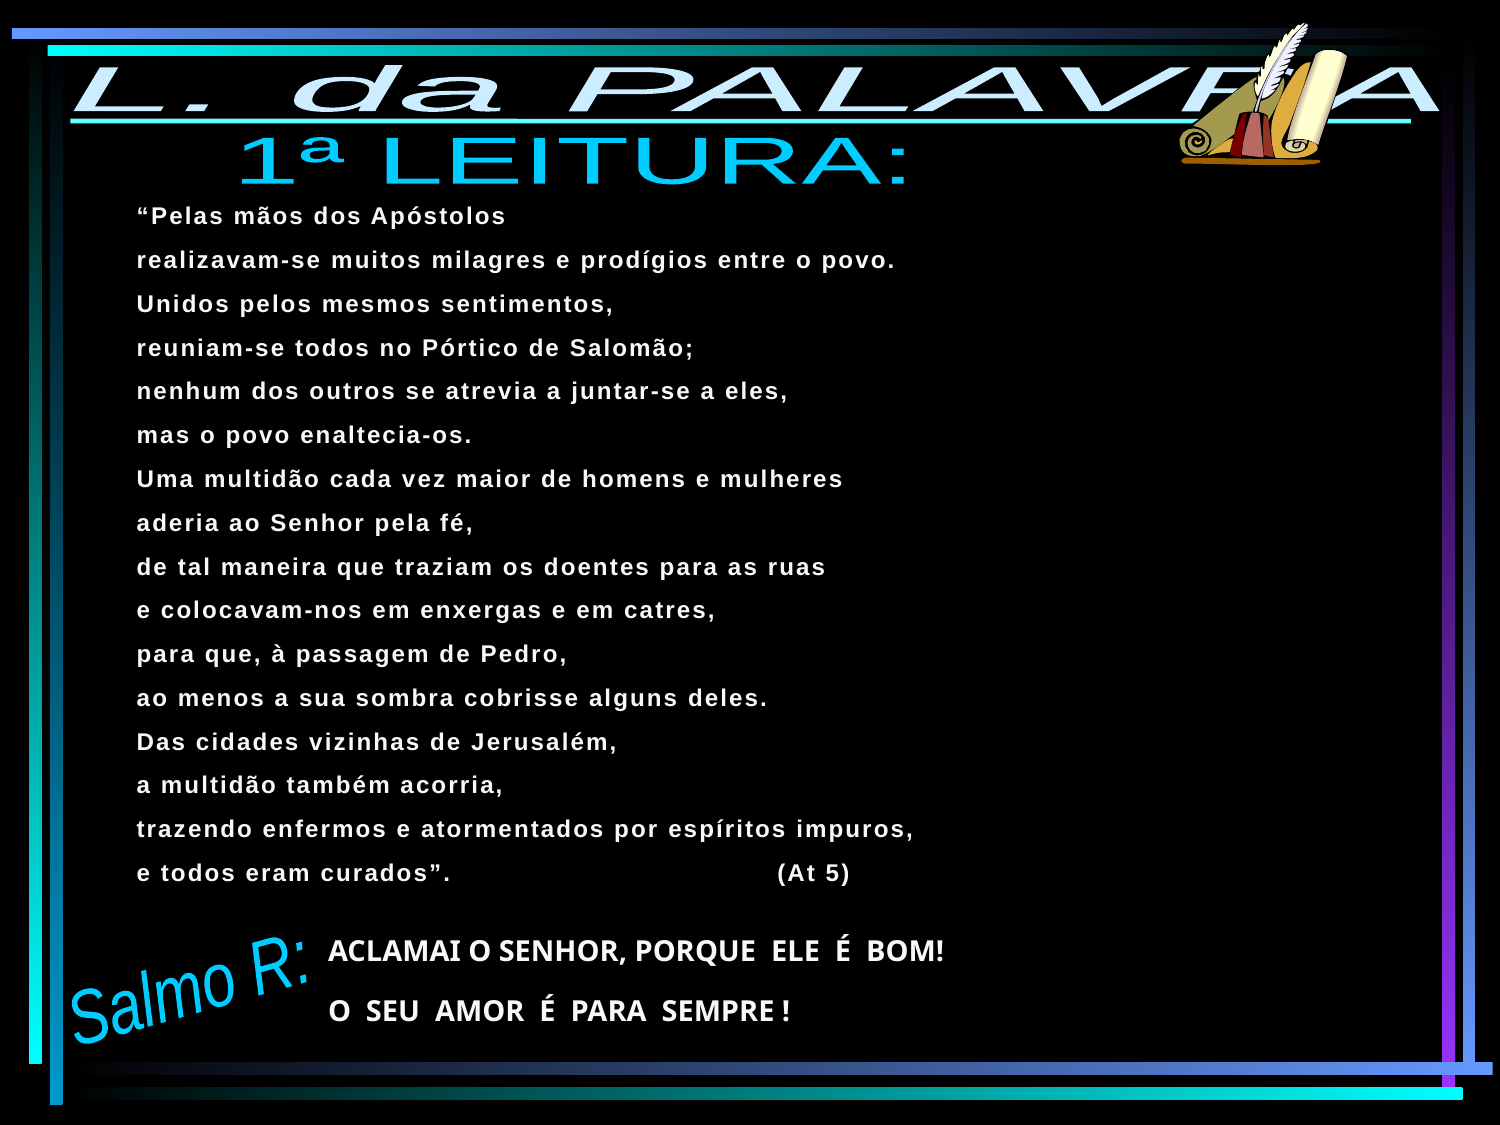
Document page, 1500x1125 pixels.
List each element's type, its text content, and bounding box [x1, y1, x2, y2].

text_box ACLAMAI O SENHOR, PORQUE ELE É BOM! O SEU AMOR É PARA SEMPRE ! [313, 918, 1459, 1054]
picture [1174, 18, 1354, 168]
text_box “Pelas mãos dos Apóstolos realizavam-se muitos milagres e prodígios entre o povo. Unidos pelos mesmos sentimentos, reuniam-se todos no Pórtico de Salomão; nenhum dos outros se atrevia a juntar-se a eles, mas o povo enaltecia-os. Uma multidão cada vez maior de homens e mulheres aderia ao Senhor pela fé, de tal maneira que traziam os doentes para as ruas e colocavam-nos em enxergas e em catres, para que, à passagem de Pedro, ao menos a sua sombra cobrisse alguns deles. Das cidades vizinhas de Jerusalém, a multidão também acorria, trazendo enfermos e atormentados por espíritos impuros, e todos eram curados”. (At 5) [121, 194, 1424, 910]
